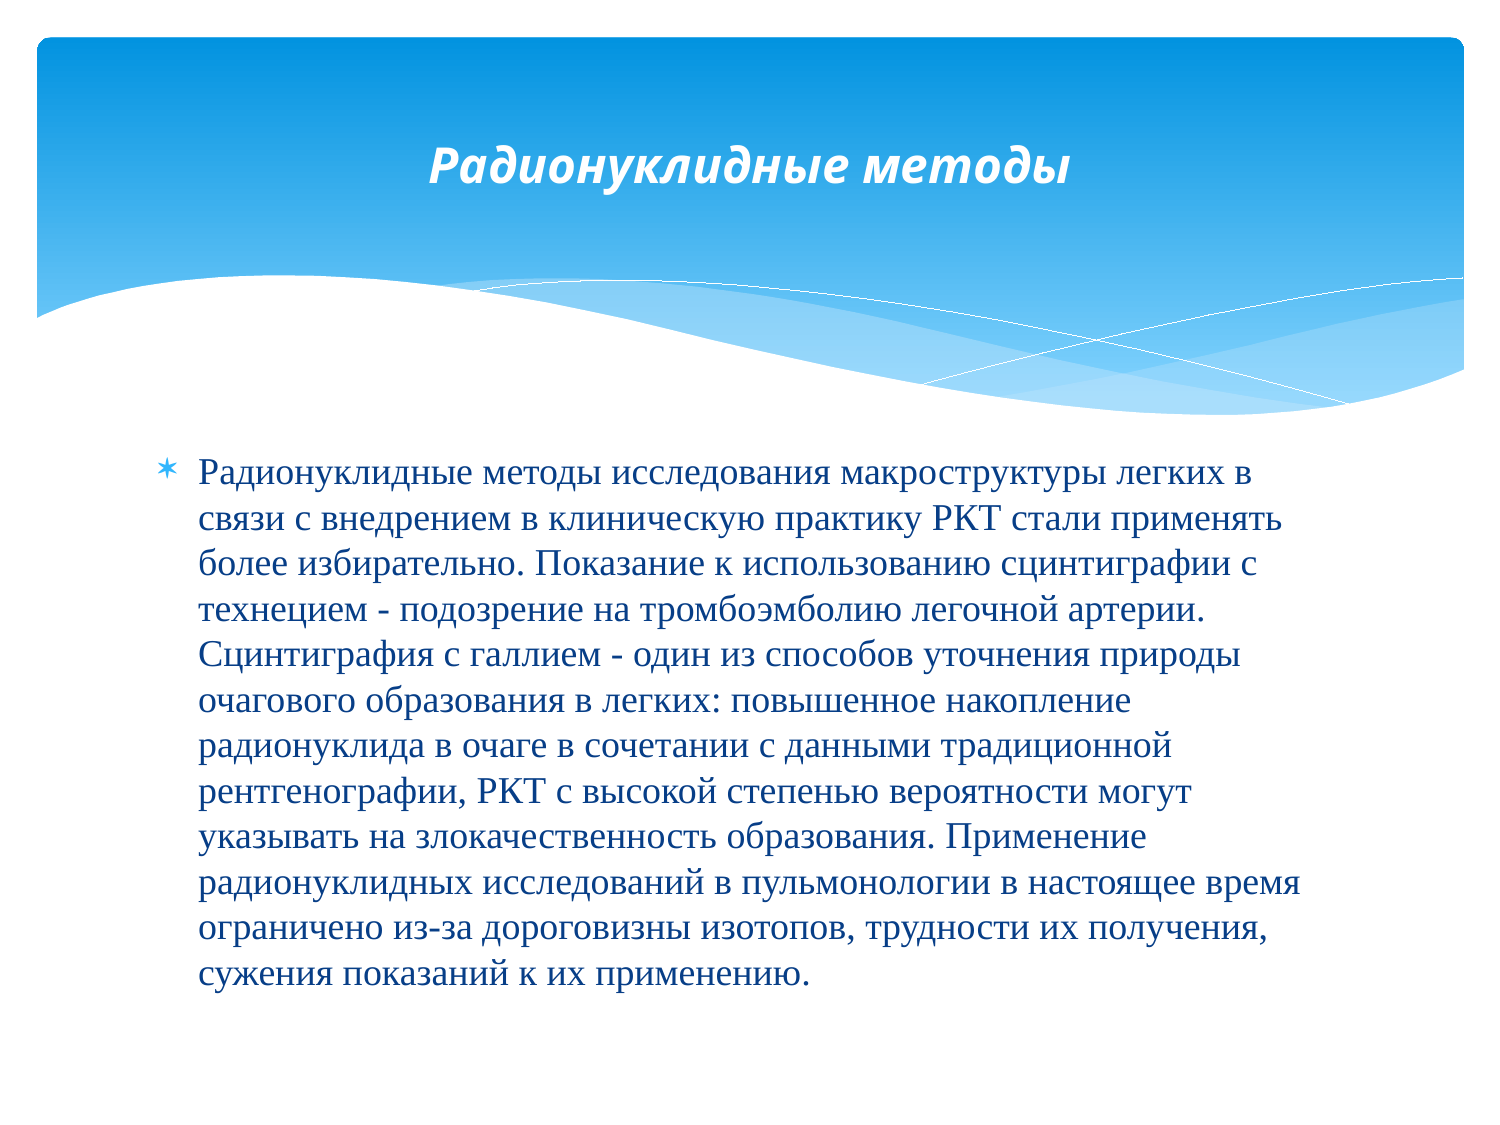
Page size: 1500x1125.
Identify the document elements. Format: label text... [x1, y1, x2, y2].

title Радионуклидные методы [75, 125, 1425, 261]
list Радионуклидные методы исследования макроструктуры легких в связи с внедрением в клиническую практику РКТ стали применять более избирательно. Показание к использованию сцинтиграфии с технецием - подозрение на тромбоэмболию легочной артерии. Сцинтиграфия с галлием - один из способов уточнения природы очагового образования в легких: повышенное накопление радионуклида в очаге в сочетании с данными традиционной рентгенографии, РКТ с высокой степенью вероятности могут указывать на злокачественность образования. Применение радионуклидных исследований в пульмонологии в настоящее время ограничено из-за дороговизны изотопов, трудности их получения, сужения показаний к их применению. [143, 438, 1359, 1005]
